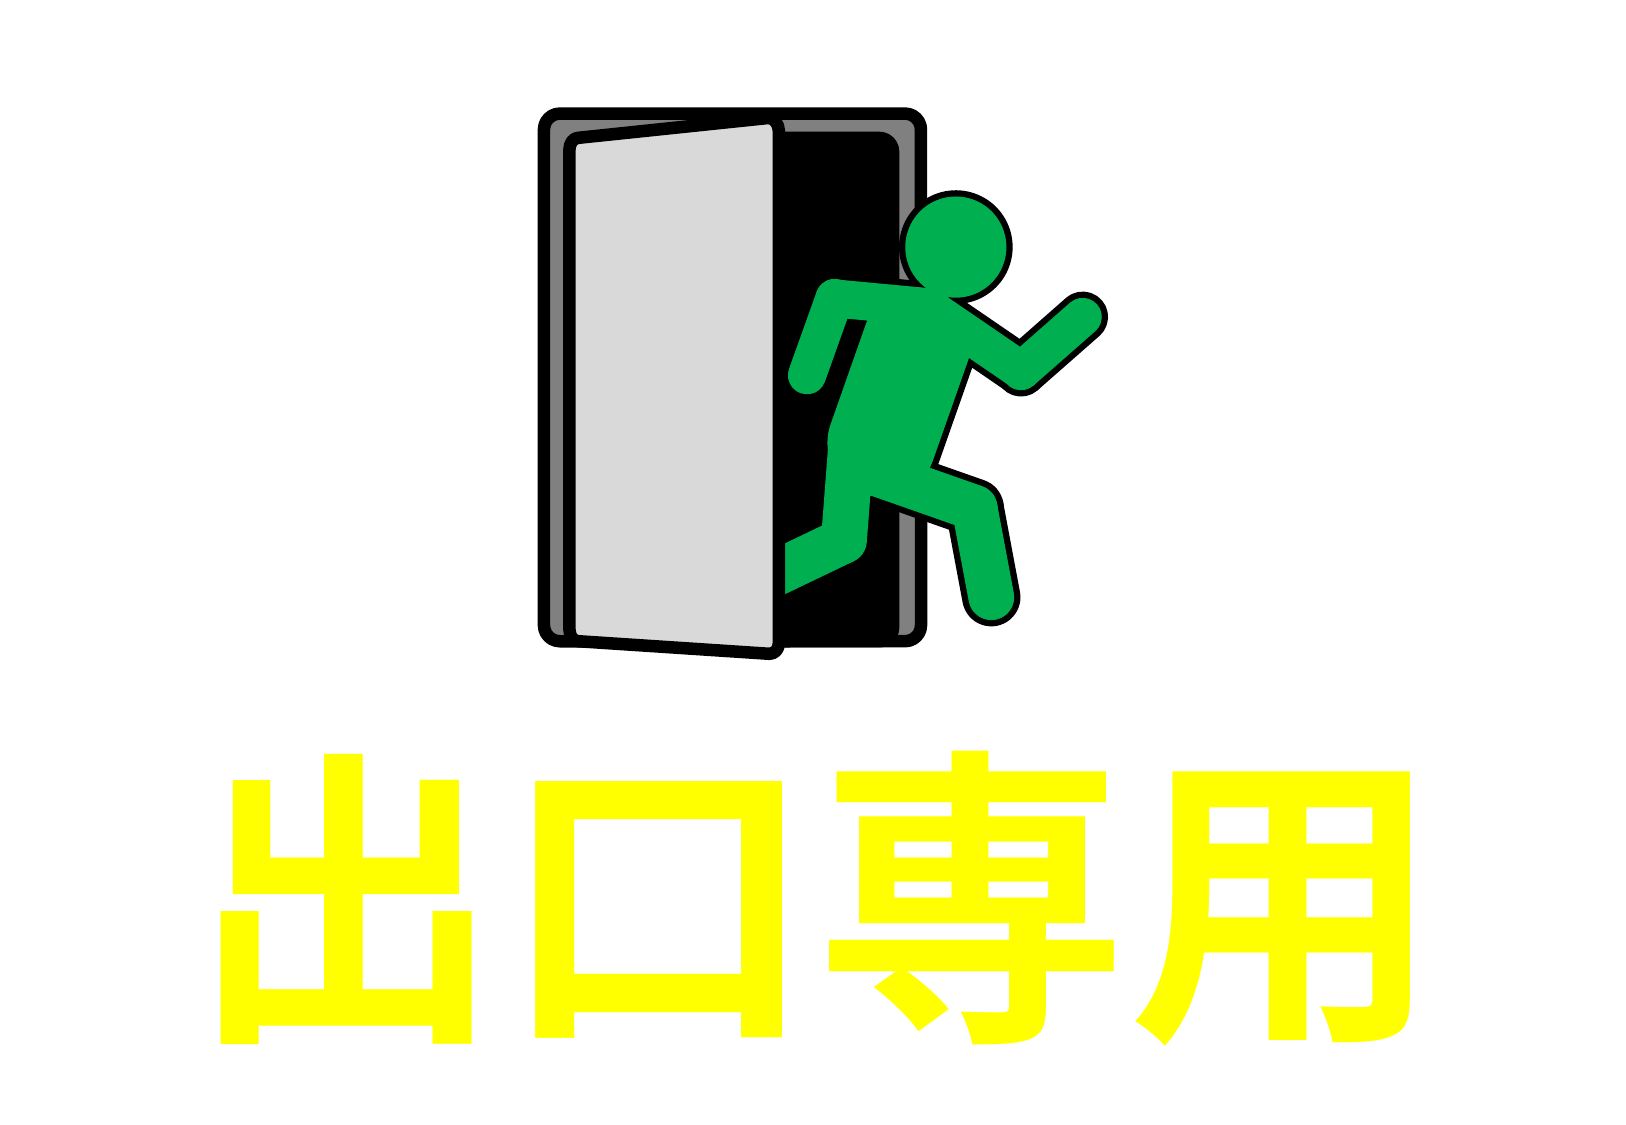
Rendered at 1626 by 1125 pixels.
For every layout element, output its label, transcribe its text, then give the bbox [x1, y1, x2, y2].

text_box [543, 113, 1088, 655]
text_box 出口専用 [37, 696, 1595, 1087]
